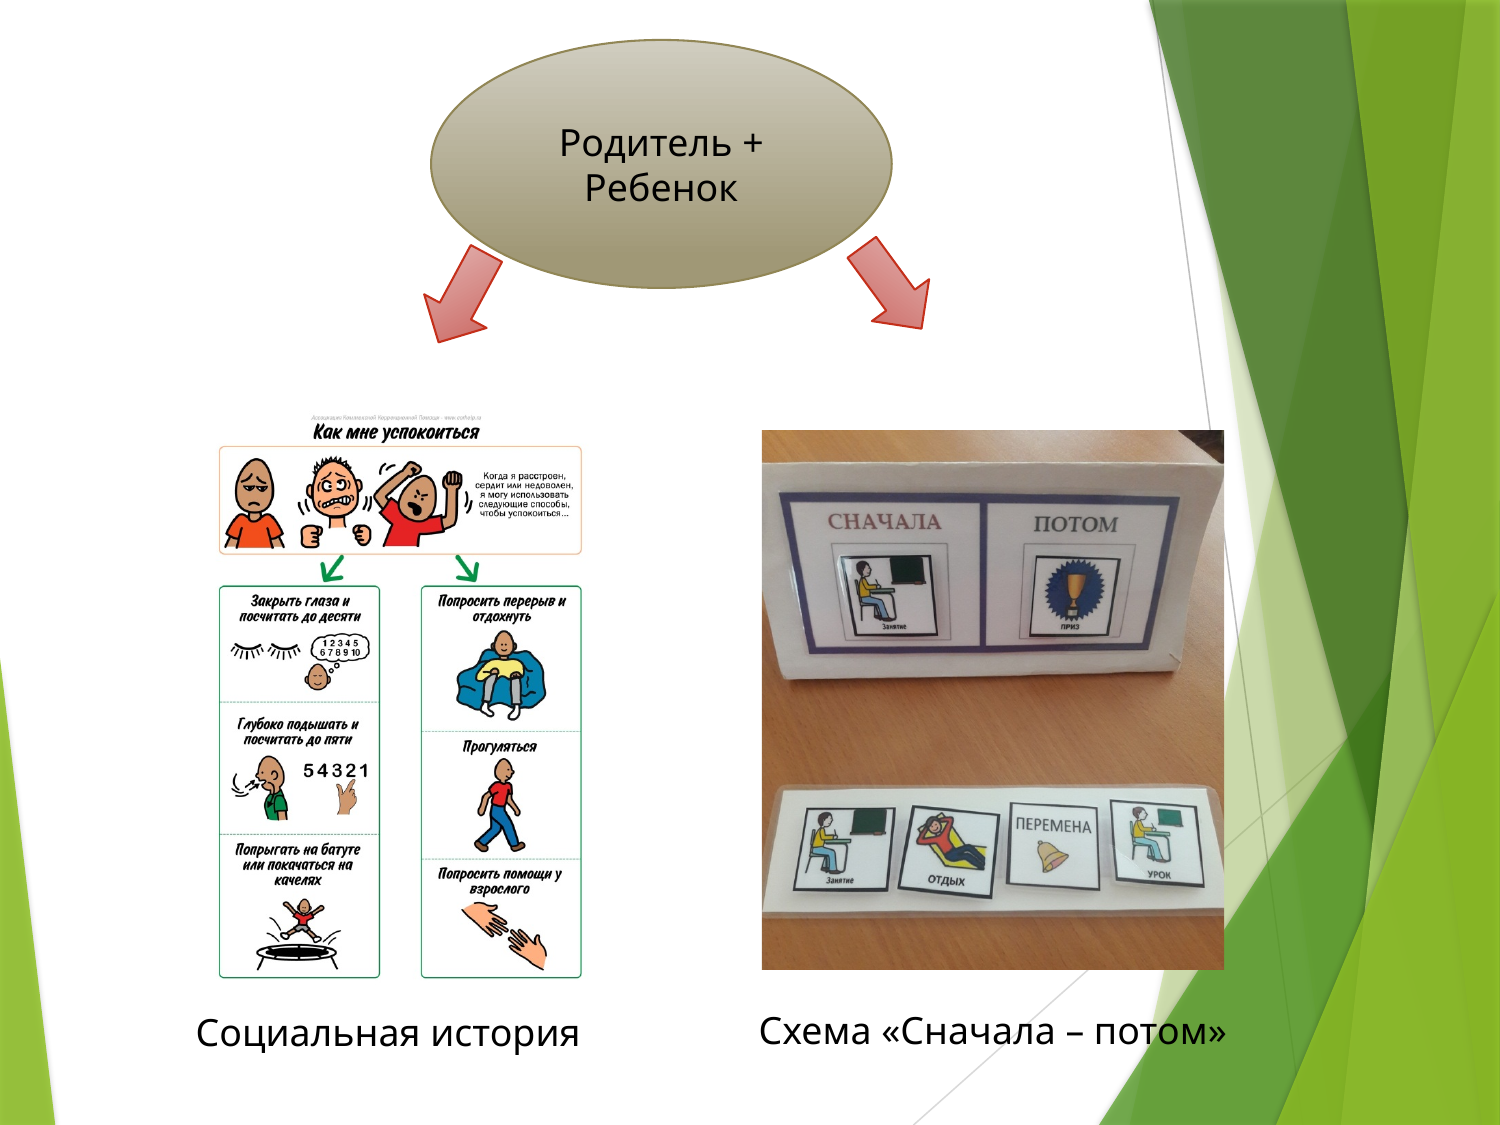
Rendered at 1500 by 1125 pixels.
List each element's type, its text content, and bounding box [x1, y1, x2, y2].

text_box [846, 236, 931, 330]
text_box Схема «Сначала – потом» [744, 999, 1242, 1060]
picture [761, 429, 1225, 970]
picture [194, 410, 601, 989]
text_box Социальная история [180, 1001, 596, 1062]
text_box Родитель + Ребенок [430, 38, 893, 289]
text_box [423, 244, 503, 344]
